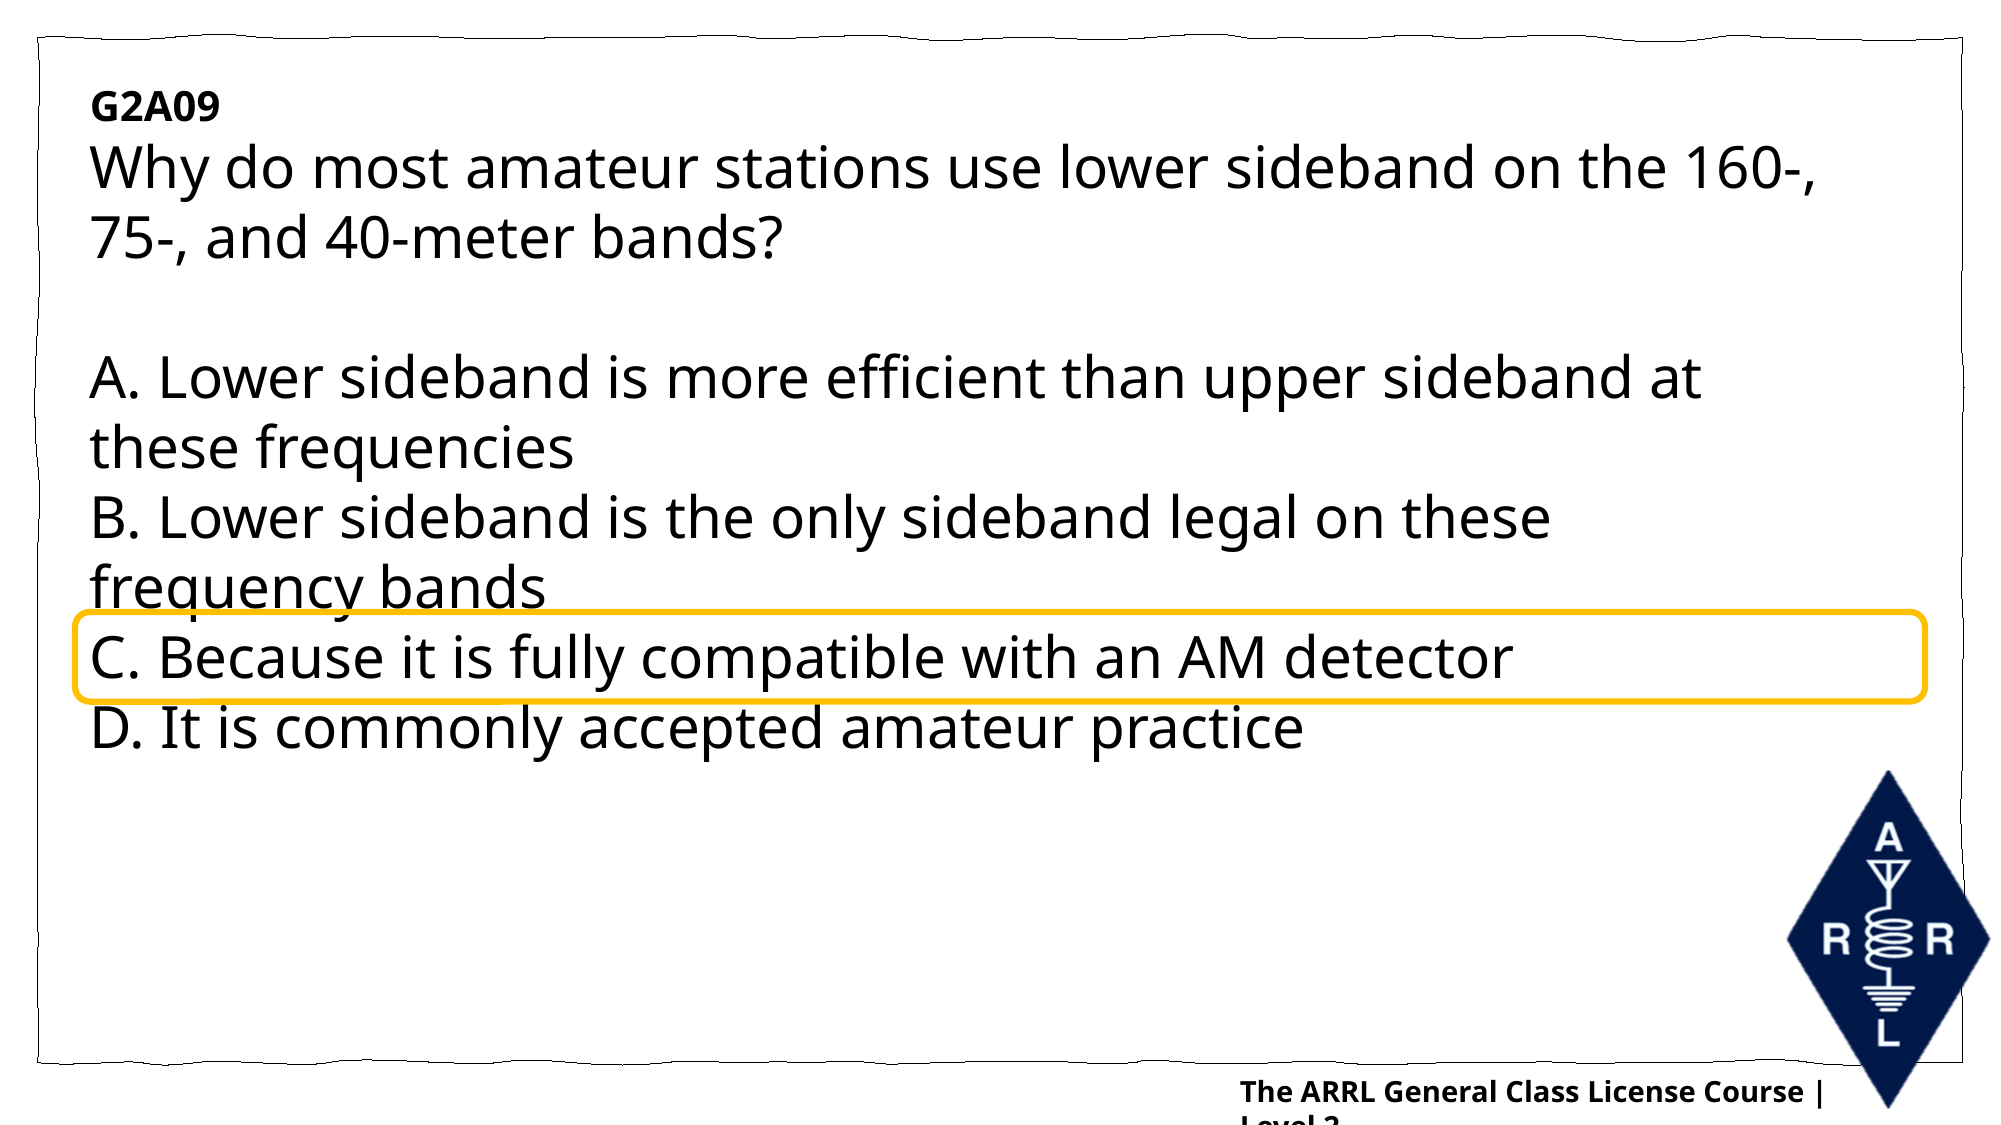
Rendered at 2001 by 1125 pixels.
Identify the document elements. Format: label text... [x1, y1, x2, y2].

text_box G2A09 Why do most amateur stations use lower sideband on the 160-, 75-, and 40-meter bands? A. Lower sideband is more efficient than upper sideband at these frequencies B. Lower sideband is the only sideband legal on these frequency bands C. Because it is fully compatible with an AM detector D. It is commonly accepted amateur practice [75, 72, 1850, 619]
picture [1773, 752, 1999, 1125]
text_box G2A09 Why do most amateur stations use lower sideband on the 160-, 75-, and 40-meter bands? A. Lower sideband is more efficient than upper sideband at these frequencies B. Lower sideband is the only sideband legal on these frequency bands C. Because it is fully compatible with an AM detector D. It is commonly accepted amateur practice [75, 695, 1850, 768]
text_box [73, 610, 1927, 703]
